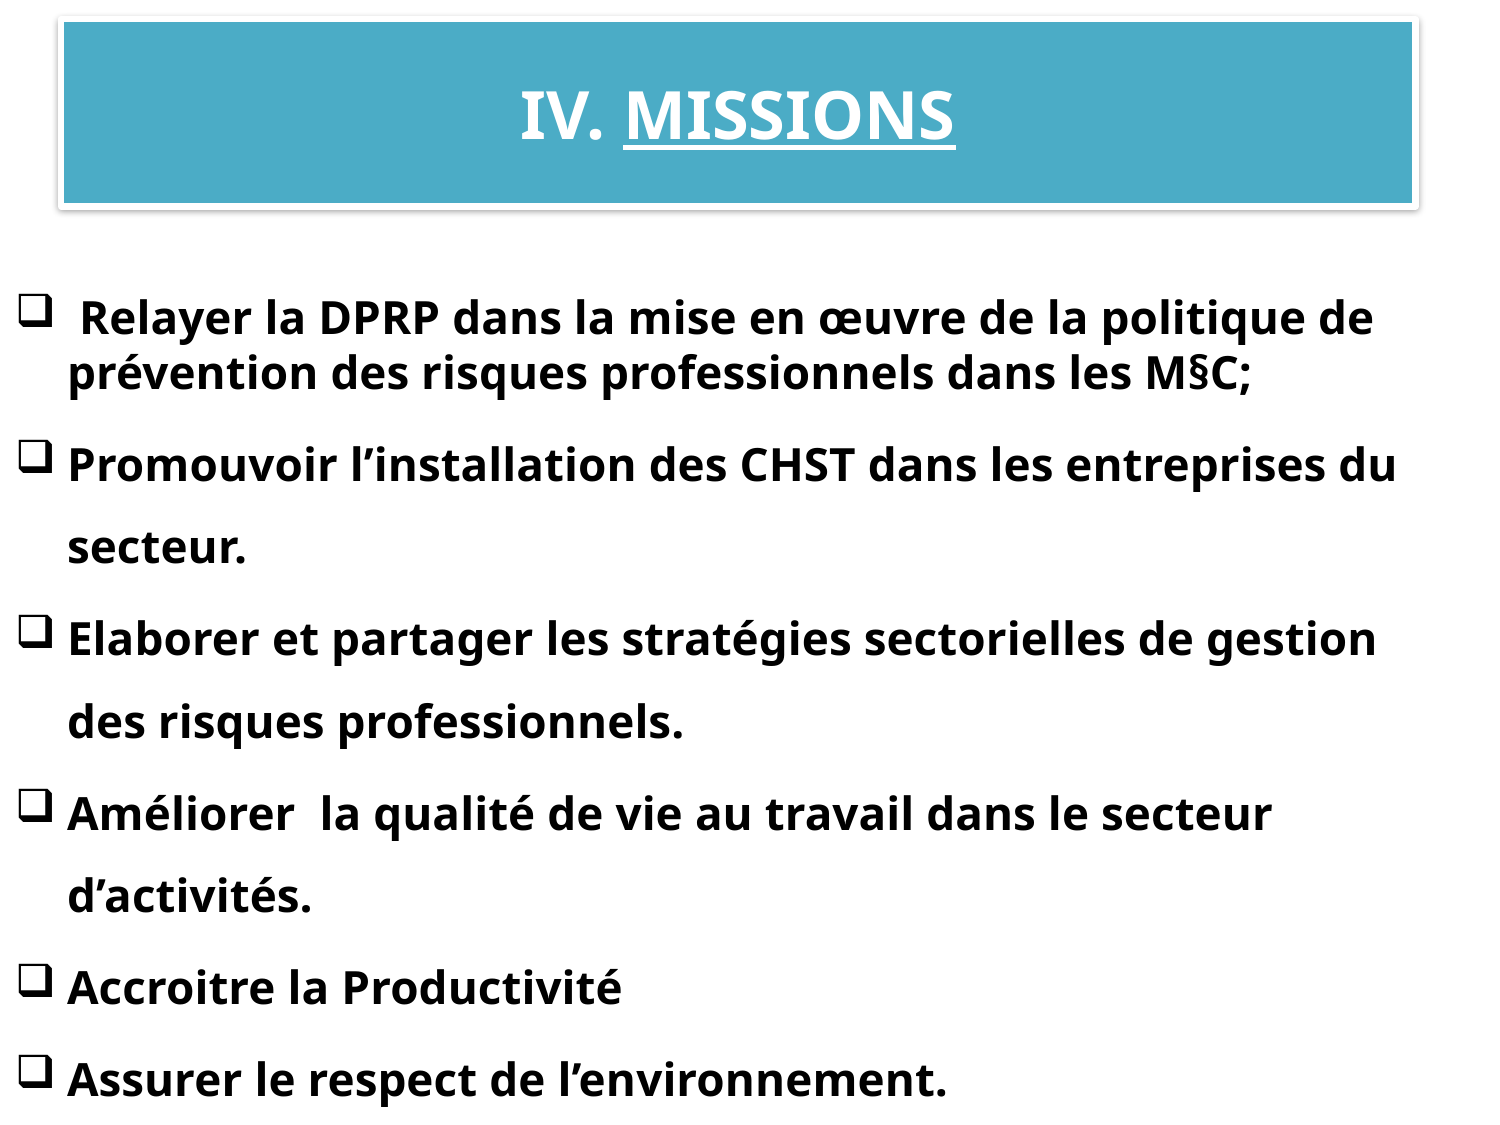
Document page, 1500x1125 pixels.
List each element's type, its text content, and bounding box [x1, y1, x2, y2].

text_box IV. MISSIONS [58, 16, 1419, 210]
list Relayer la DPRP dans la mise en œuvre de la politique de prévention des risques professionnels dans les M§C; Promouvoir l’installation des CHST dans les entreprises du secteur. Elaborer et partager les stratégies sectorielles de gestion des risques professionnels. Améliorer la qualité de vie au travail dans le secteur d’activités. Accroitre la Productivité Assurer le respect de l’environnement. [0, 222, 1477, 1125]
